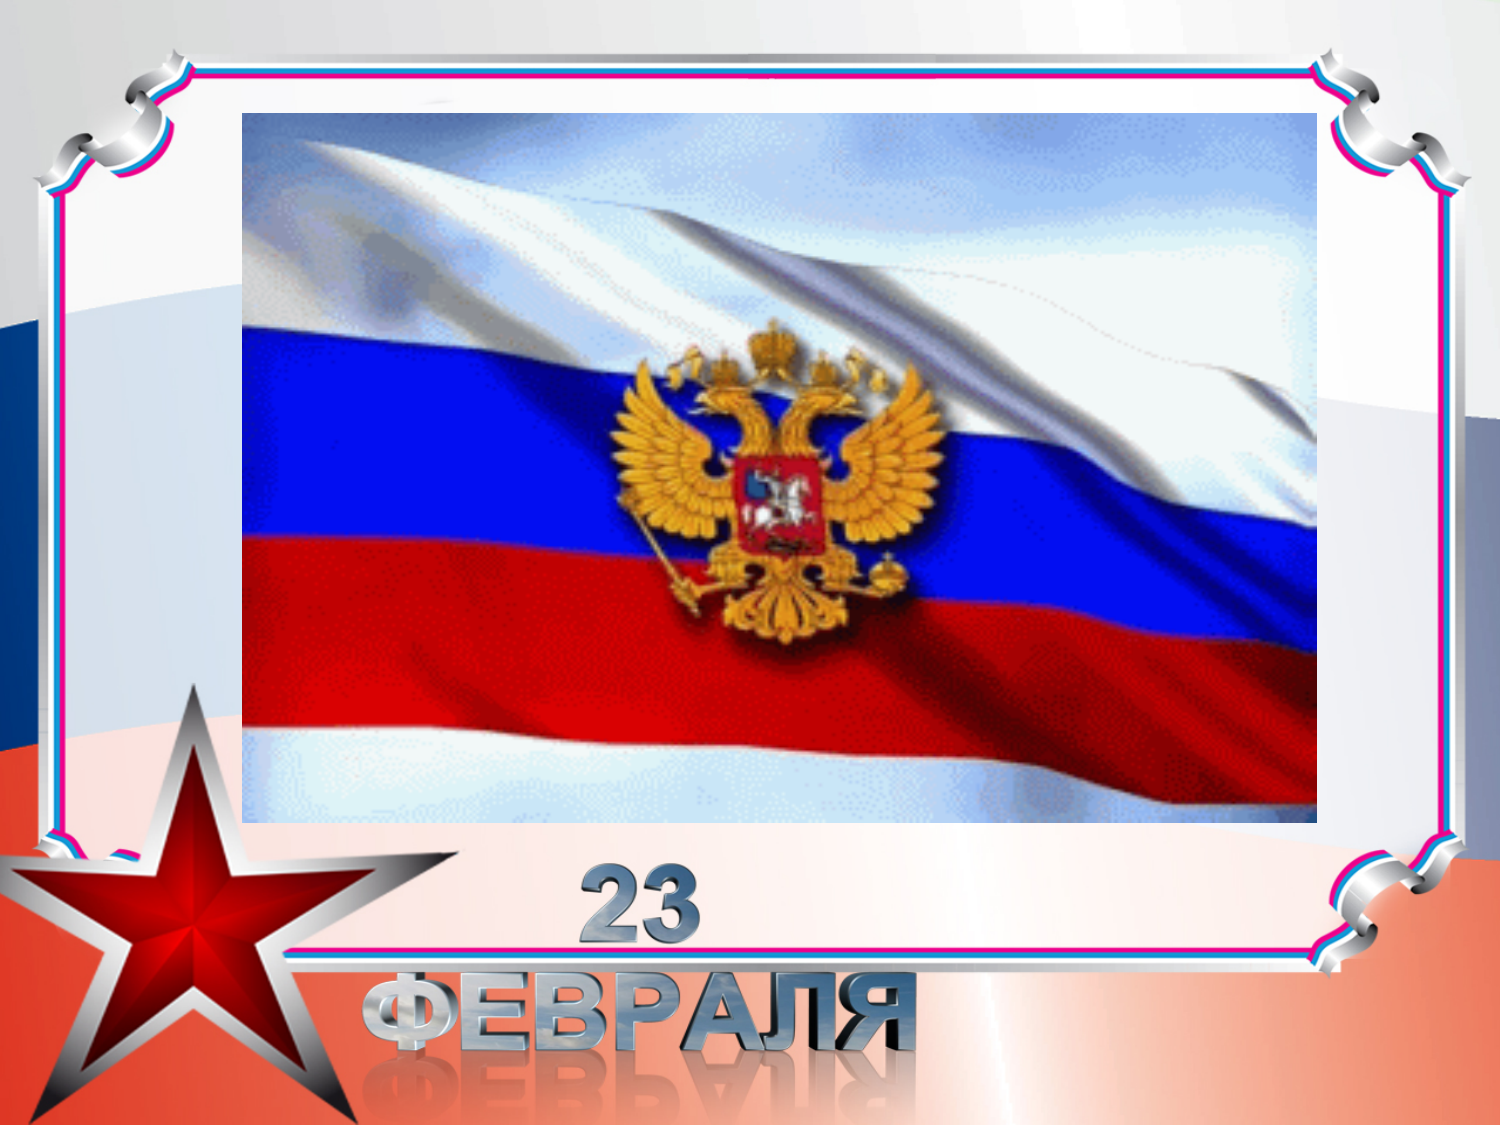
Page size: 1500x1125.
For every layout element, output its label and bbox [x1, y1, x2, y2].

picture [0, 0, 1500, 1125]
list [241, 113, 1318, 823]
